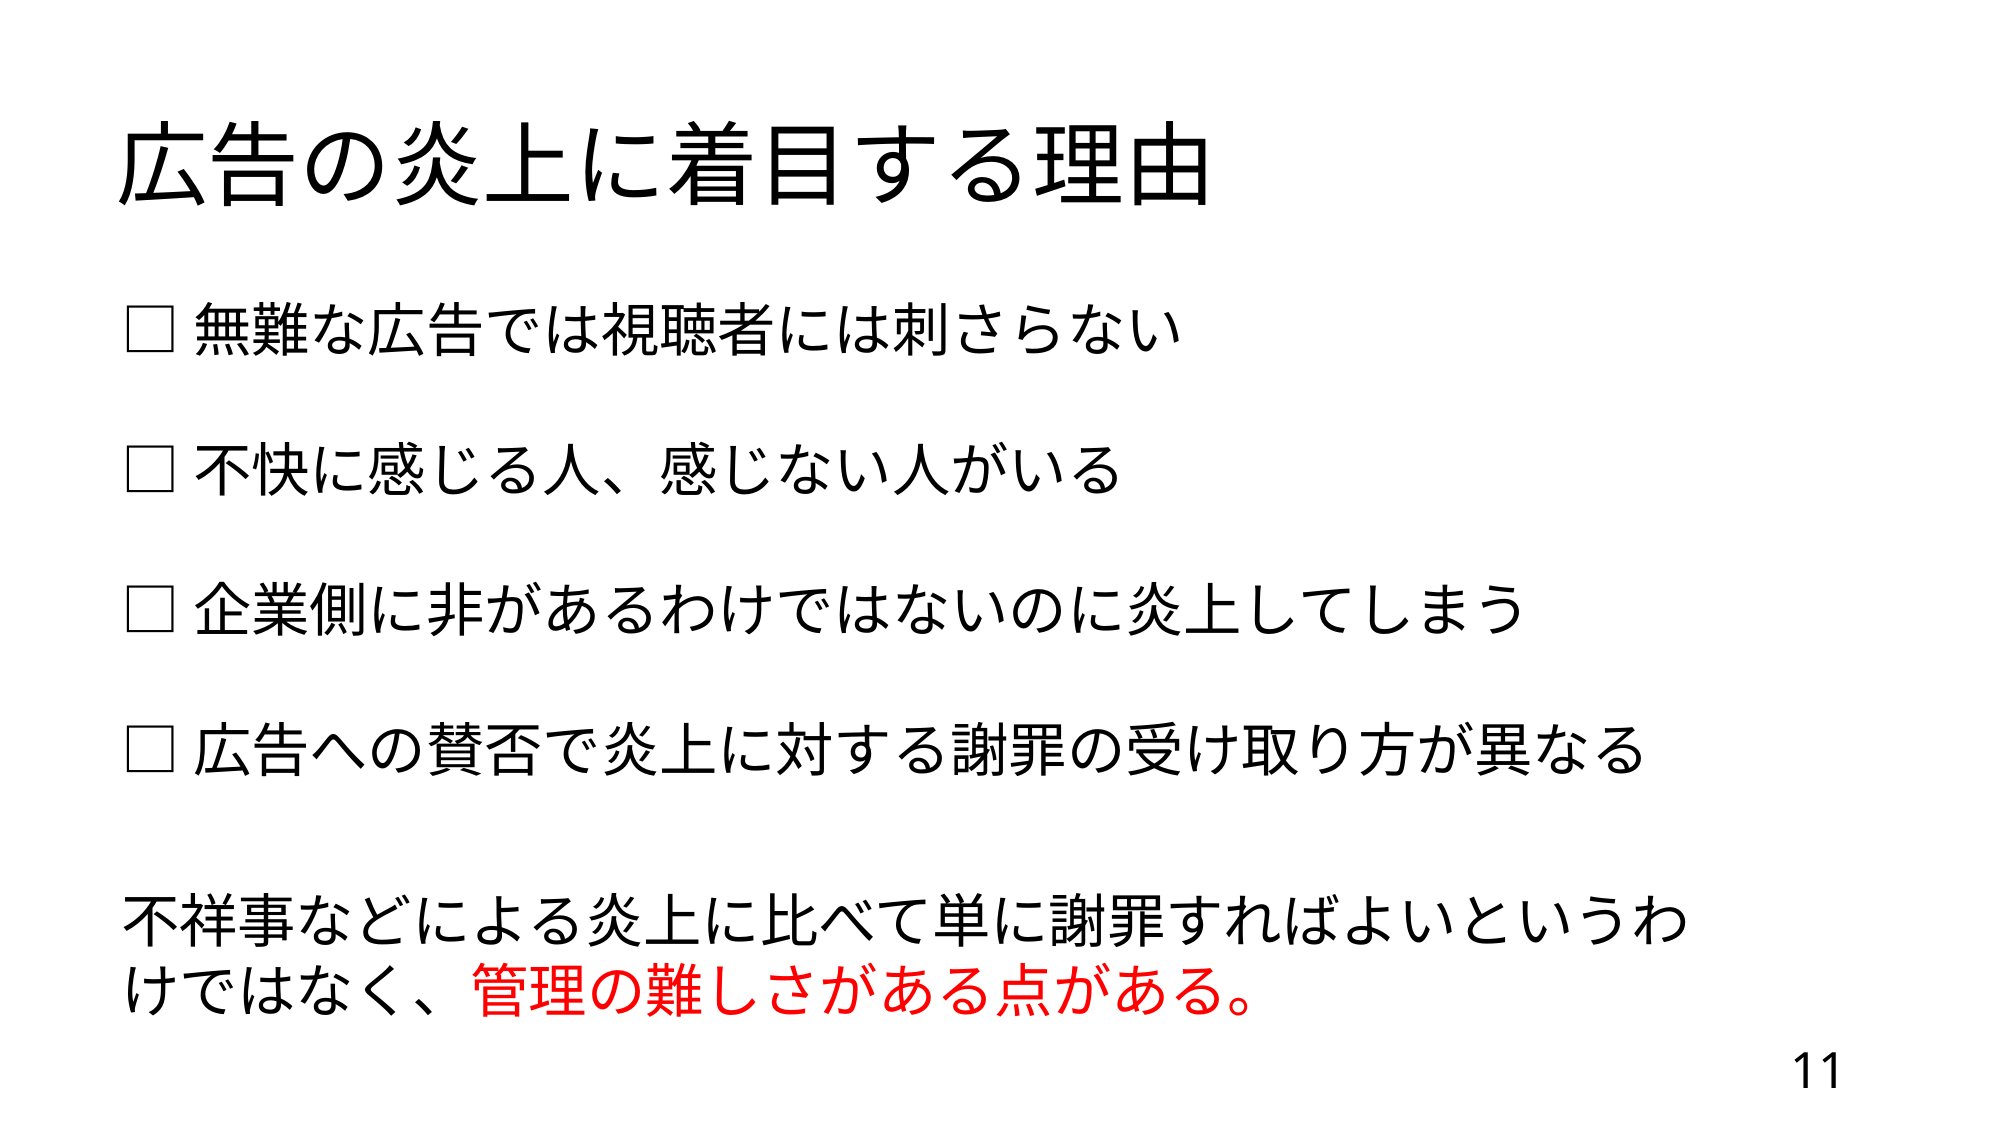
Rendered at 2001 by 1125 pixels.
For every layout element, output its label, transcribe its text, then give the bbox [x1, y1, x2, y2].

text_box 不祥事などによる炎上に比べて単に謝罪すればよいというわけではなく、管理の難しさがある点がある。 [106, 876, 1710, 1032]
text_box □無難な広告では視聴者には刺さらない □不快に感じる人、感じない人がいる □企業側に非があるわけではないのに炎上してしまう □広告への賛否で炎上に対する謝罪の受け取り方が異なる [106, 285, 1710, 861]
slide_number 11 [1412, 1042, 1863, 1103]
text_box 広告の炎上に着目する理由 [101, 99, 1617, 224]
